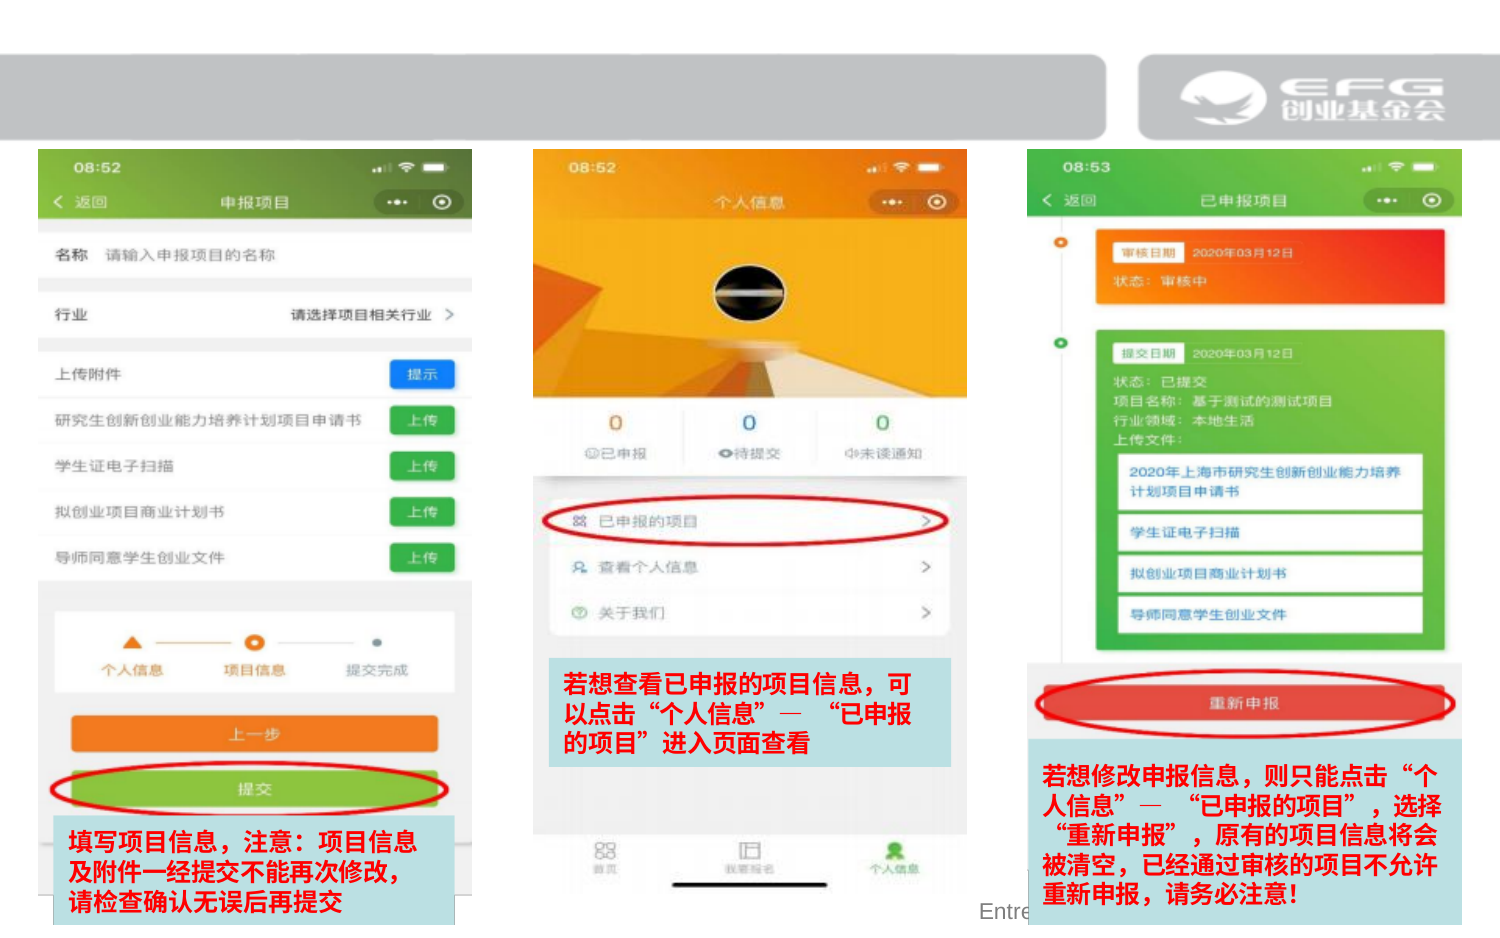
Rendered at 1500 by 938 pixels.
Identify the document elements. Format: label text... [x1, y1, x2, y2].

picture [533, 149, 967, 895]
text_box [38, 149, 472, 925]
picture [0, 49, 1500, 147]
text_box Entrepreneurship [976, 899, 1156, 926]
picture [1027, 149, 1462, 925]
